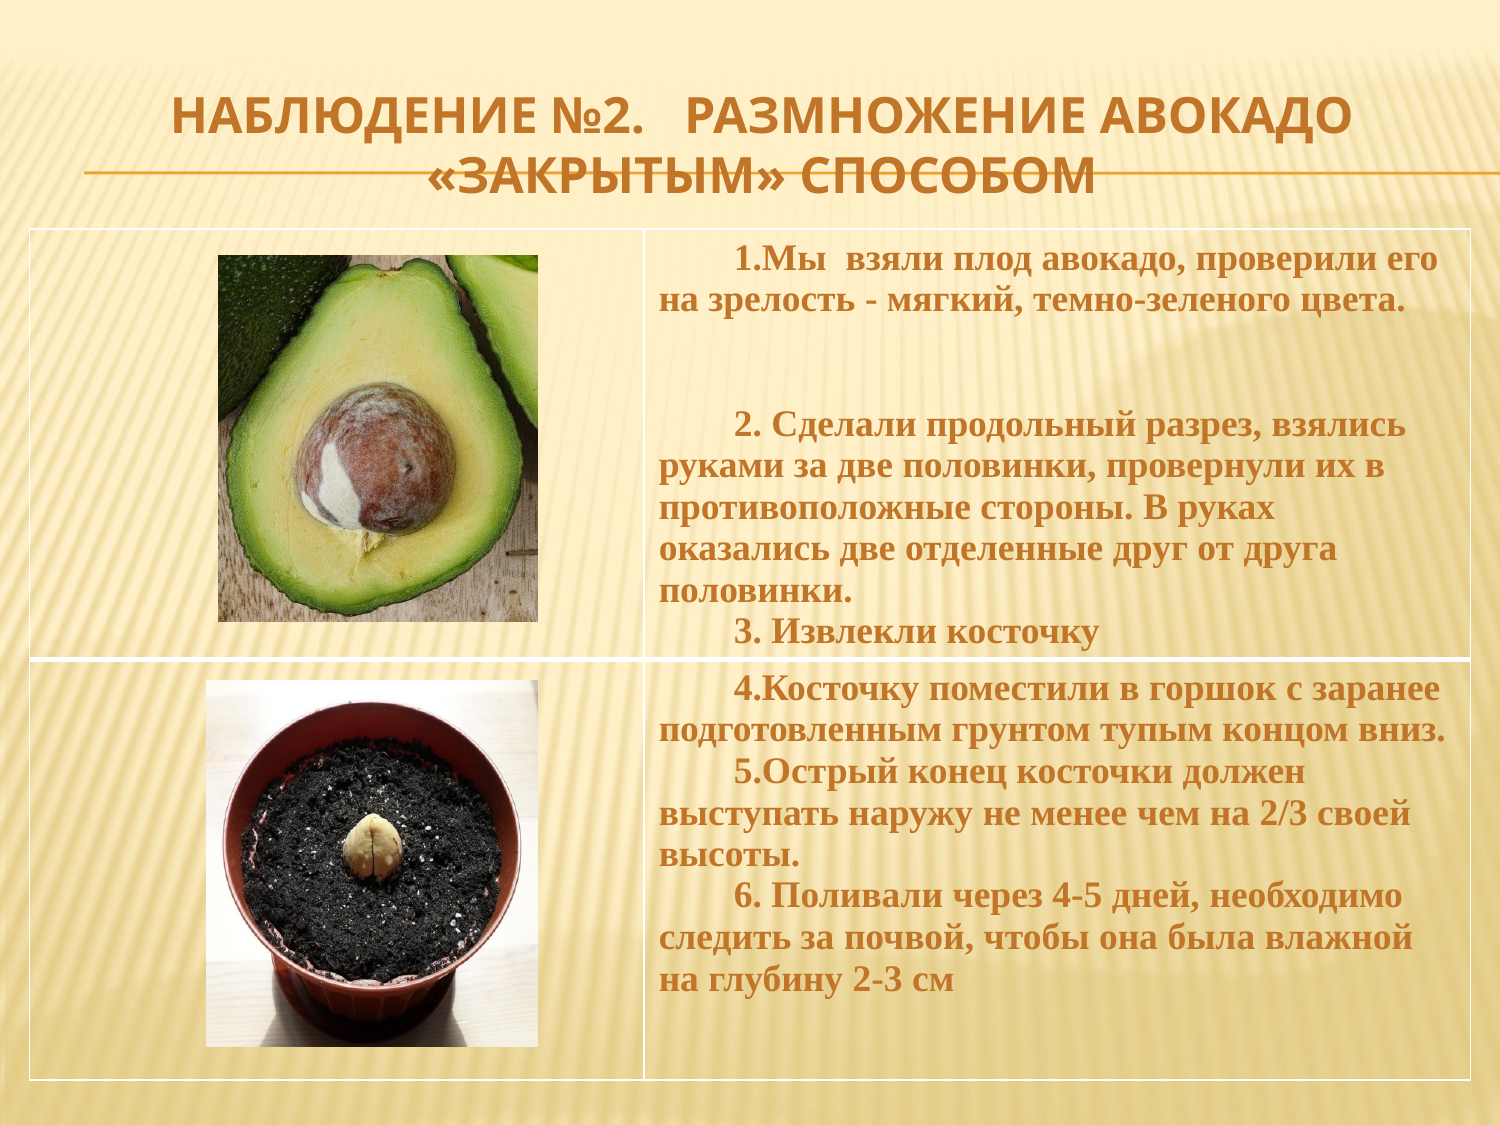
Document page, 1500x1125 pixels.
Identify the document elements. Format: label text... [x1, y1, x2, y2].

title Наблюдение №2. Размножение авокадо «закрытым» способом [49, 75, 1475, 213]
picture [206, 680, 538, 1048]
table_header [30, 230, 643, 657]
table_header 1.Мы взяли плод авокадо, проверили его на зрелость - мягкий, темно-зеленого цвета. 2. Сделали продольный разрез, взялись руками за две половинки, провернули их в противоположные стороны. В руках оказались две отделенные друг от друга половинки. 3. Извлекли косточку [645, 230, 1470, 657]
table_cell 4.Косточку поместили в горшок с заранее подготовленным грунтом тупым концом вниз. 5.Острый конец косточки должен выступать наружу не менее чем на 2/3 своей высоты. 6. Поливали через 4-5 дней, необходимо следить за почвой, чтобы она была влажной на глубину 2-3 см [645, 662, 1470, 1079]
table_cell [30, 662, 643, 1079]
picture [218, 255, 538, 622]
